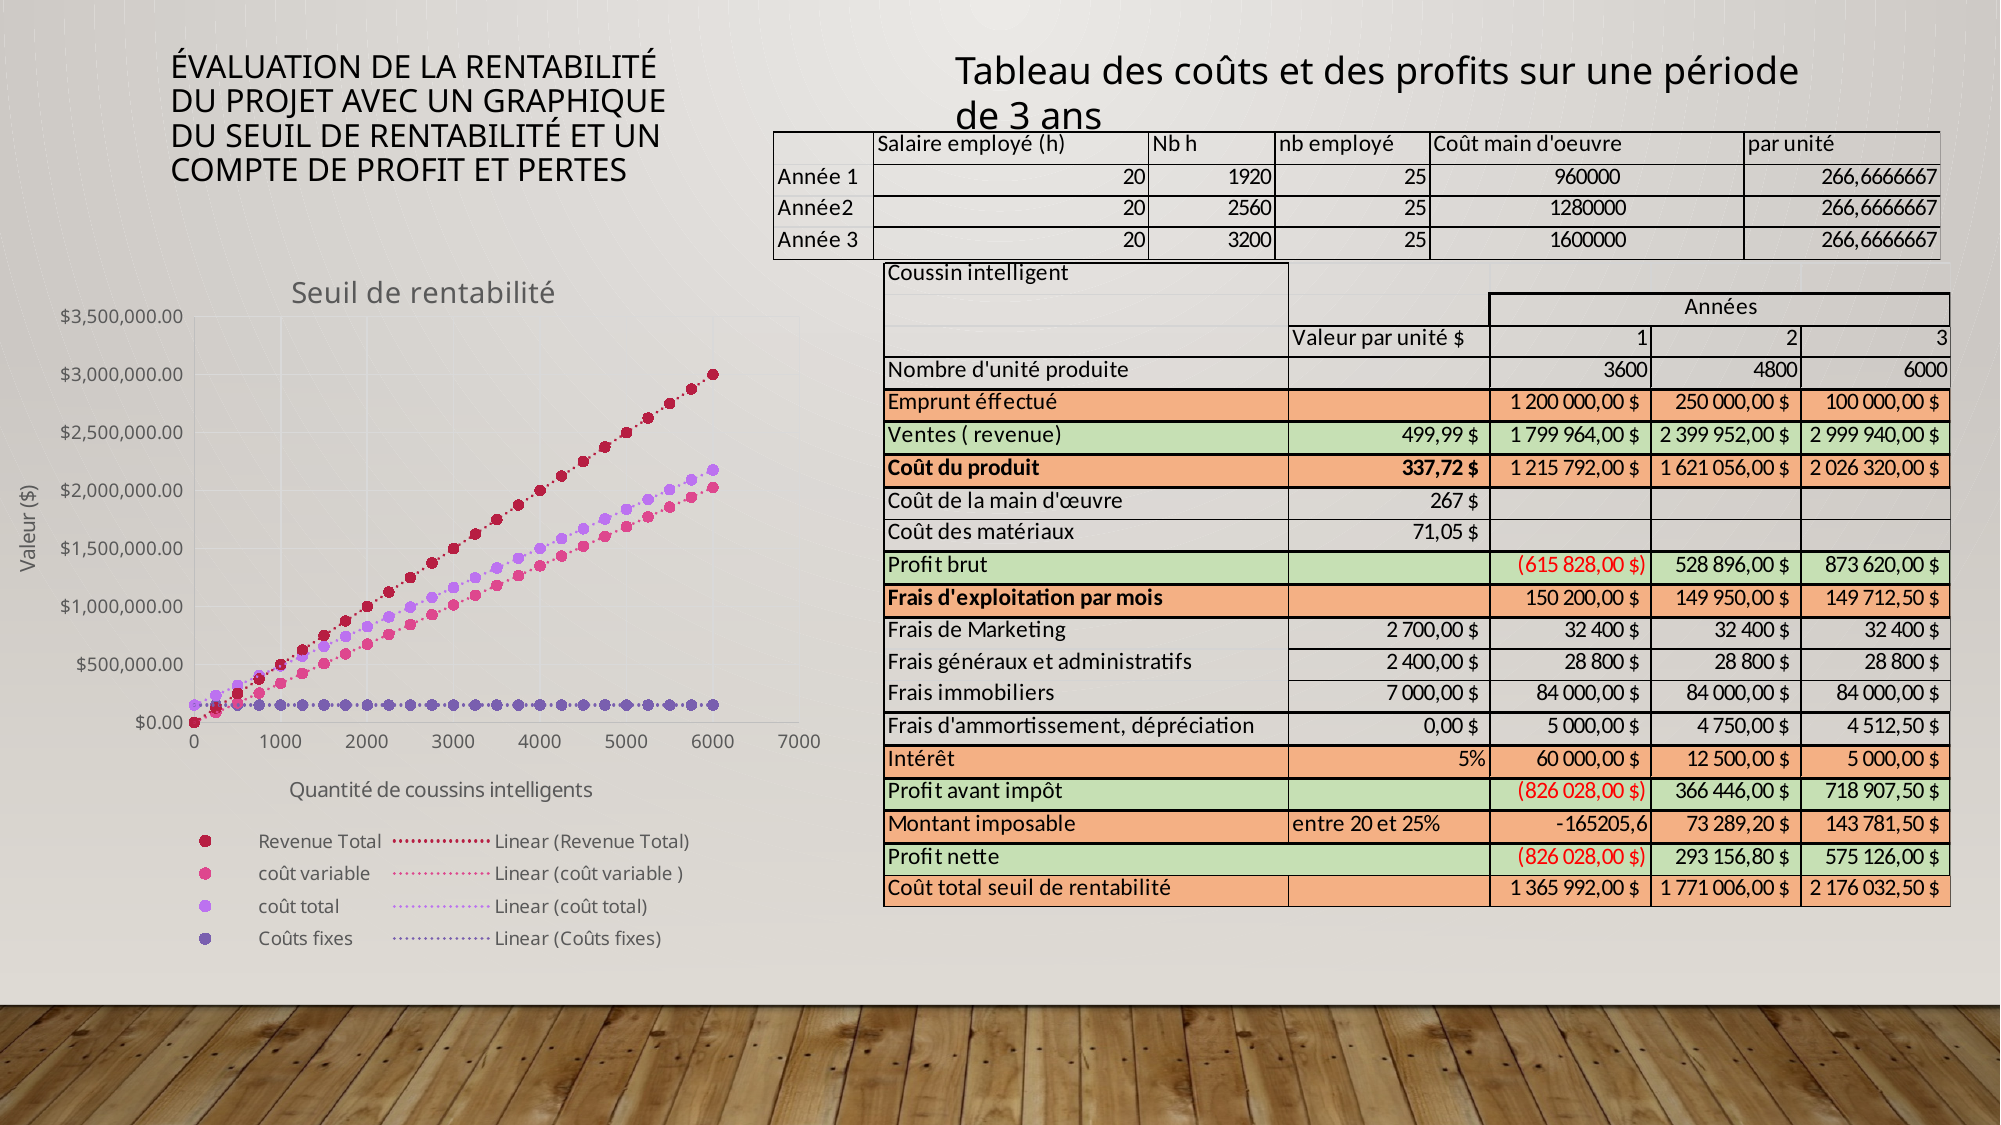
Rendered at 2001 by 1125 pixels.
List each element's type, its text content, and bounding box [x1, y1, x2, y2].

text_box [882, 262, 1953, 909]
title Évaluation de la rentabilité du projet avec un graphique du seuil de rentabilité et un compte de profit ET pertes [155, 43, 693, 224]
text_box Tableau des coûts et des profits sur une période de 3 ans [940, 39, 1863, 130]
picture [0, 1005, 2000, 1125]
chart [6, 240, 842, 959]
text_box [772, 130, 1942, 261]
